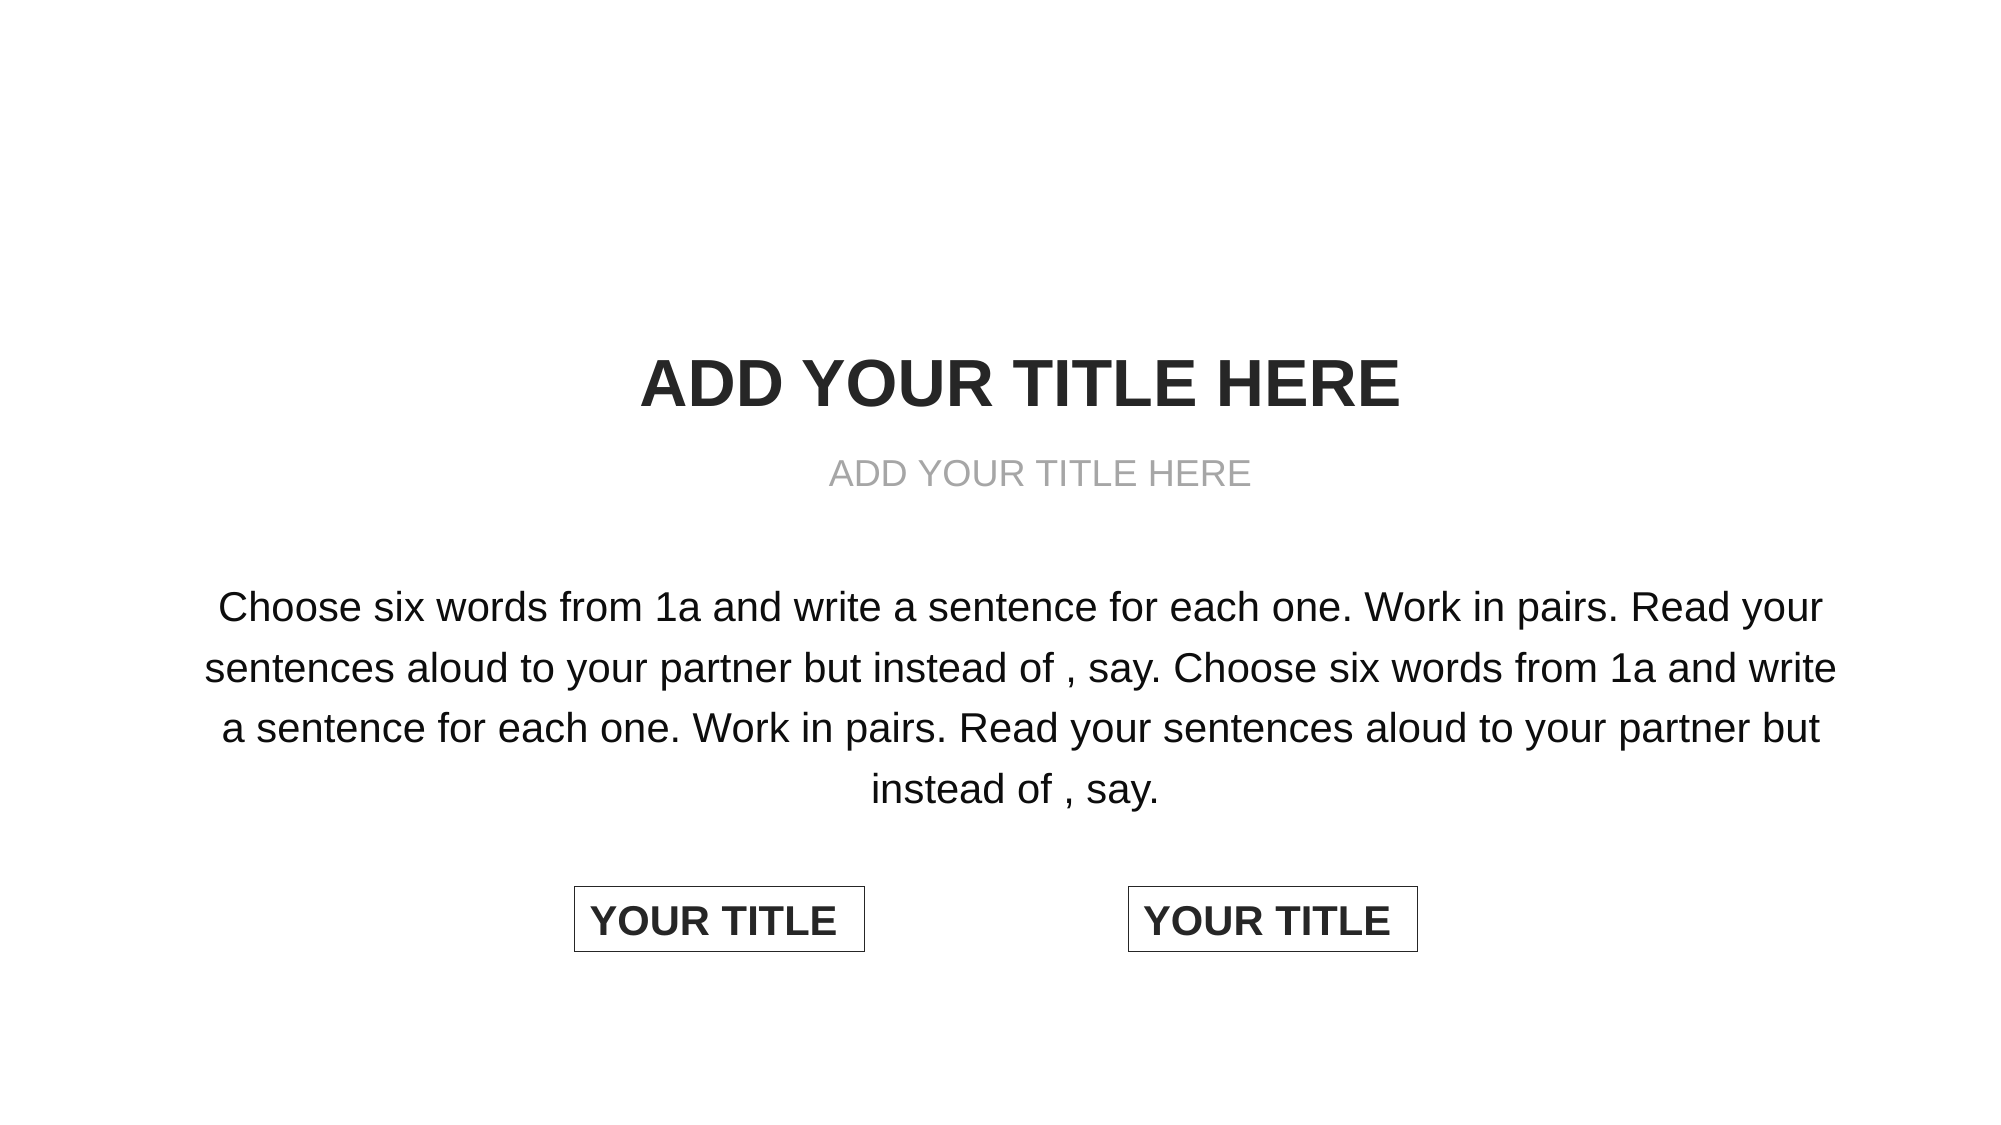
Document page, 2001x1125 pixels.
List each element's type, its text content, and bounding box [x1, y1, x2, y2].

text_box ADD YOUR TITLE HERE [624, 332, 1418, 428]
text_box YOUR TITLE [574, 886, 865, 952]
text_box Choose six words from 1a and write a sentence for each one. Work in pairs. Read your sentences aloud to your partner but instead of , say. Choose six words from 1a and write a sentence for each one. Work in pairs. Read your sentences aloud to your partner but instead of , say. [184, 562, 1858, 880]
text_box ADD YOUR TITLE HERE [814, 441, 1273, 502]
text_box YOUR TITLE [1128, 886, 1418, 952]
